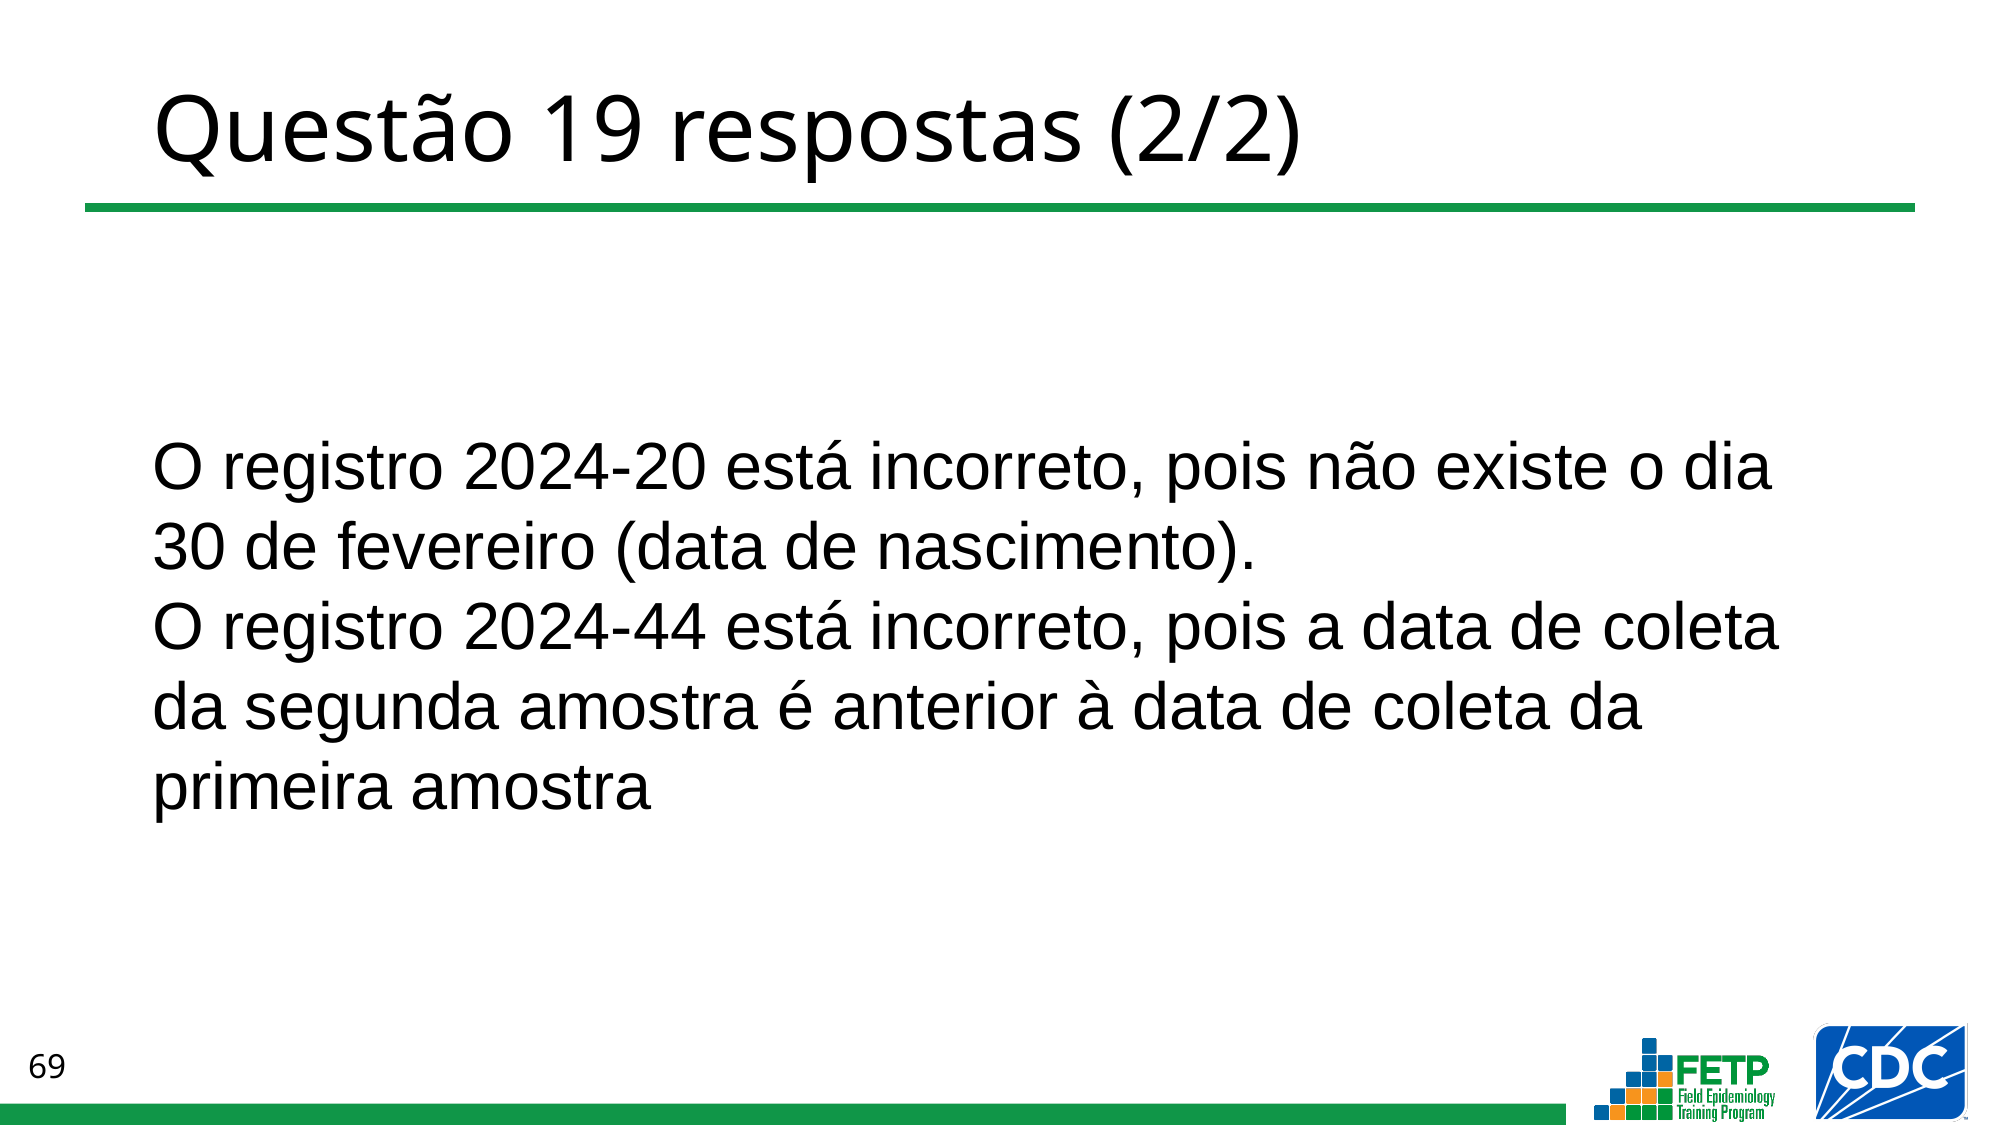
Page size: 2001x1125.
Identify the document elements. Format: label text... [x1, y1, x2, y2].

list O registro 2024-20 está incorreto, pois não existe o dia 30 de fevereiro (data de nascimento). O registro 2024-44 está incorreto, pois a data de coleta da segunda amostra é anterior à data de coleta da primeira amostra [137, 242, 1824, 1004]
picture [1594, 1038, 1775, 1122]
picture [1813, 1023, 1968, 1122]
title Questão 19 respostas (2/2) [137, 75, 1863, 207]
